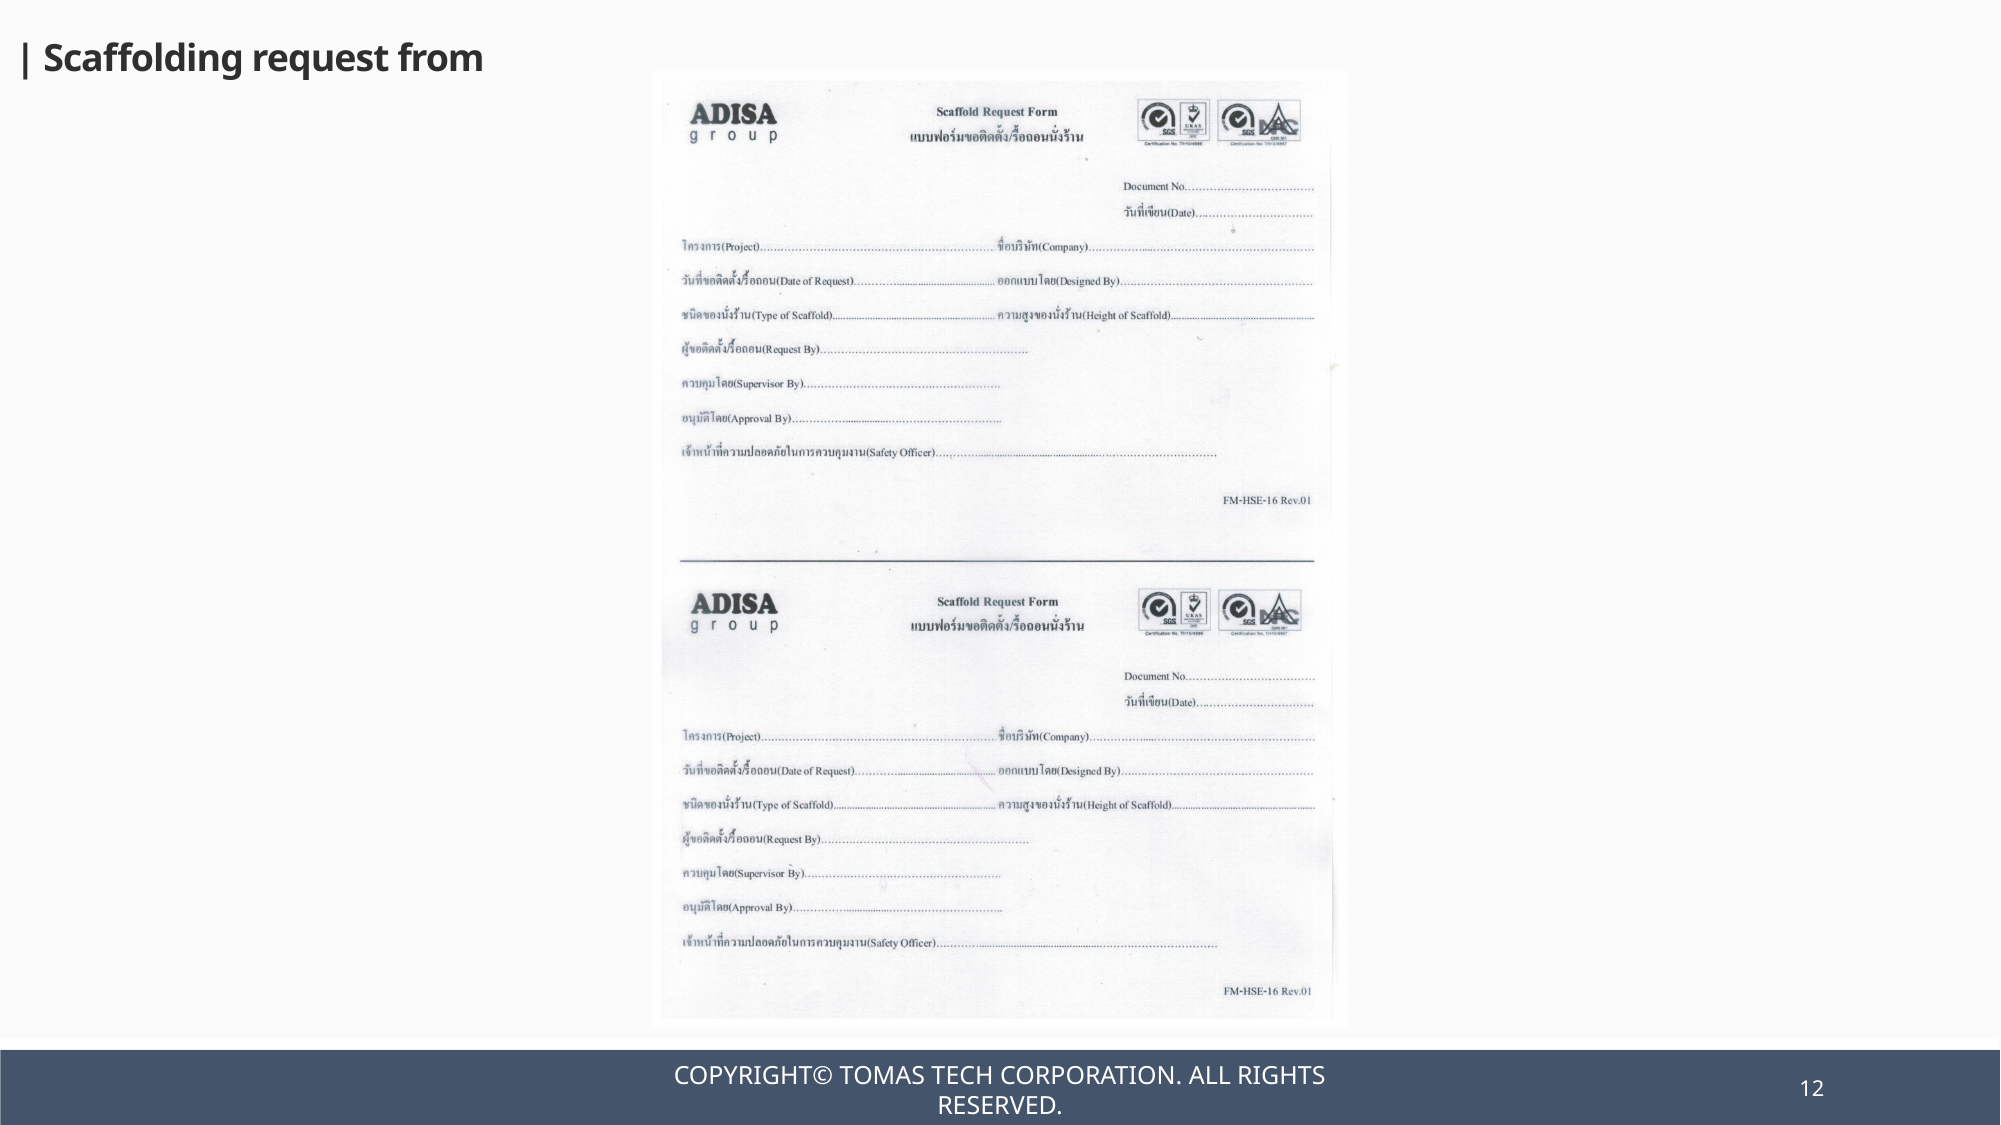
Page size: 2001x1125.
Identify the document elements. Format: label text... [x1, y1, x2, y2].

text_box | Scaffolding request from [0, 30, 1940, 87]
picture [651, 71, 1349, 1029]
slide_number 12 [1624, 1059, 1840, 1120]
footer Copyright© TOMAS TECH CORPORATION. All rights reserved. [604, 1059, 1396, 1120]
